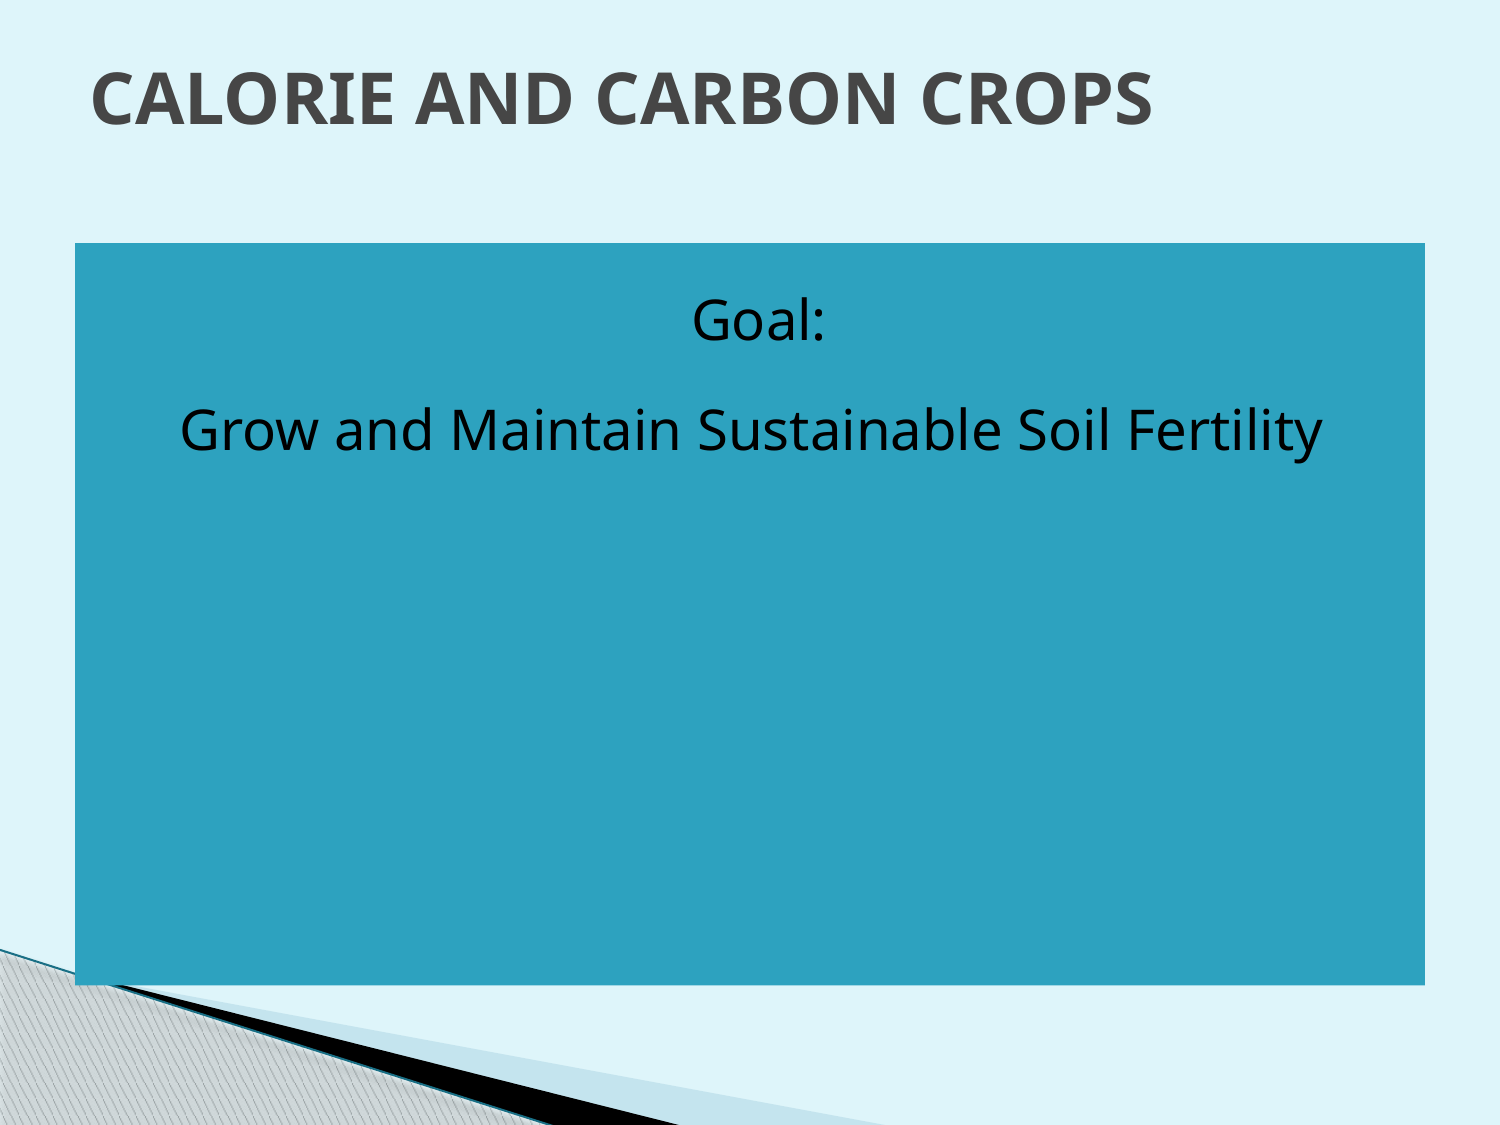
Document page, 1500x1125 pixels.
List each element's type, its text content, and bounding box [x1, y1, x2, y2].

list Goal: Grow and Maintain Sustainable Soil Fertility [75, 243, 1425, 986]
title CALORIE AND CARBON CROPS [75, 45, 1425, 233]
